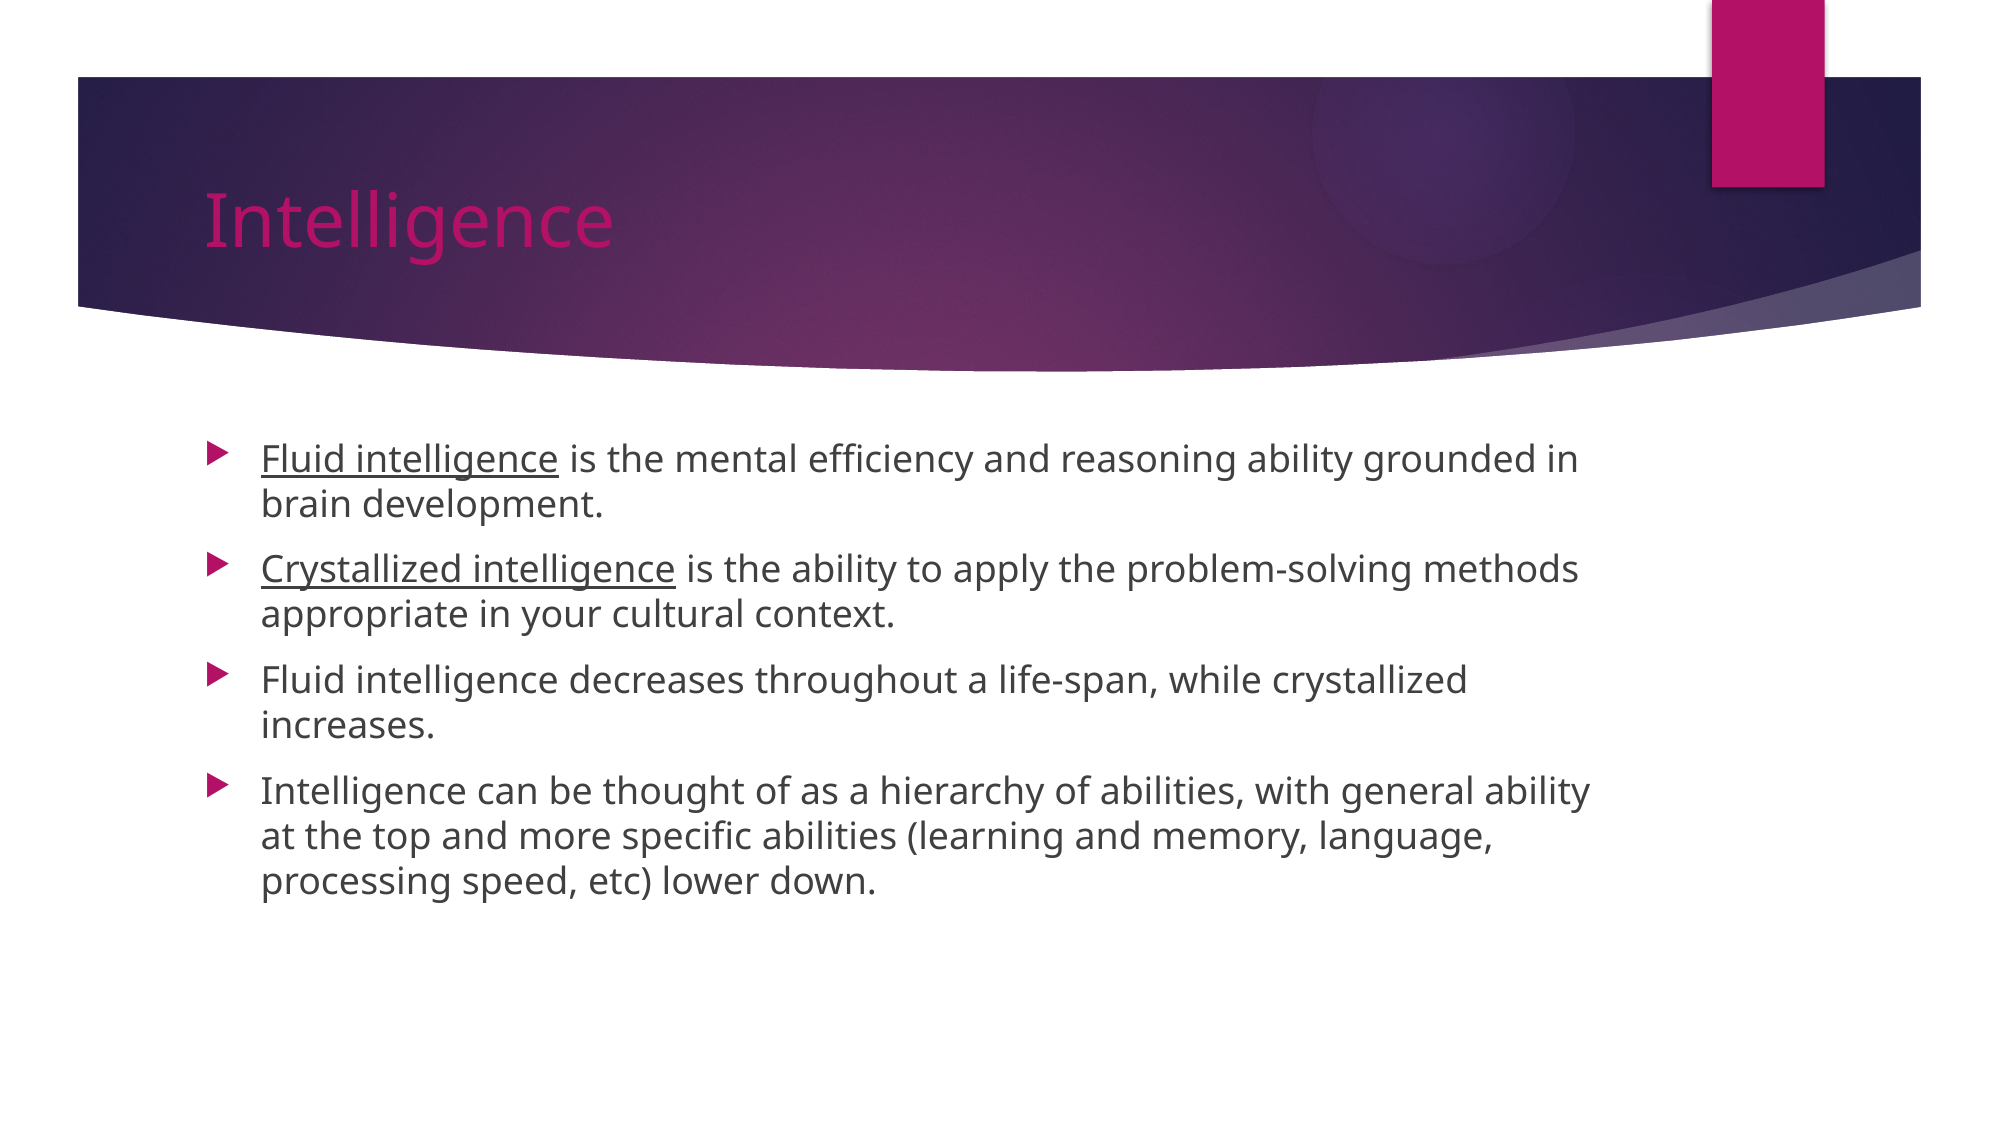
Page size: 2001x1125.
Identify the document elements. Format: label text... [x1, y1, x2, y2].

title Intelligence [189, 159, 1627, 276]
list Fluid intelligence is the mental efficiency and reasoning ability grounded in brain development. Crystallized intelligence is the ability to apply the problem-solving methods appropriate in your cultural context. Fluid intelligence decreases throughout a life-span, while crystallized increases. Intelligence can be thought of as a hierarchy of abilities, with general ability at the top and more specific abilities (learning and memory, language, processing speed, etc) lower down. [189, 427, 1638, 988]
